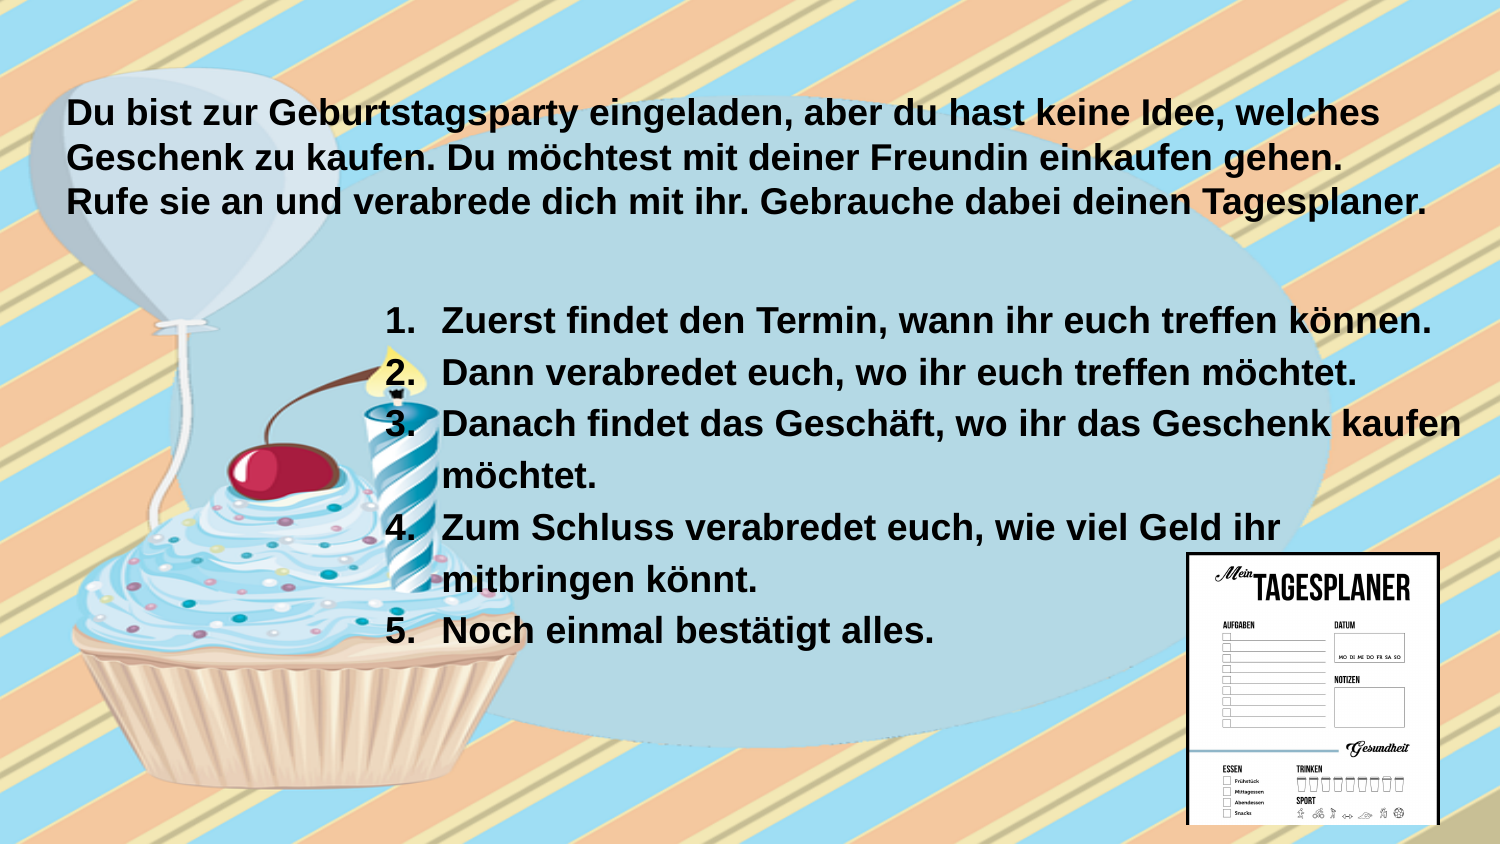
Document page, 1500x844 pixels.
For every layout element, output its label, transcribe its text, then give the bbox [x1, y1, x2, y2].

list Zuerst findet den Termin, wann ihr euch treffen können. Dann verabredet euch, wo ihr euch treffen möchtet. Danach findet das Geschäft, wo ihr das Geschenk kaufen möchtet. Zum Schluss verabredet euch, wie viel Geld ihr mitbringen könnt. Noch einmal bestätigt alles. [351, 274, 1500, 807]
title Du bist zur Geburtstagsparty eingeladen, aber du hast keine Idee, welches Geschenk zu kaufen. Du möchtest mit deiner Freundin einkaufen gehen. Rufe sie an und verabrede dich mit ihr. Gebrauche dabei deinen Tagesplaner. [51, 72, 1449, 236]
picture [0, 0, 1500, 844]
